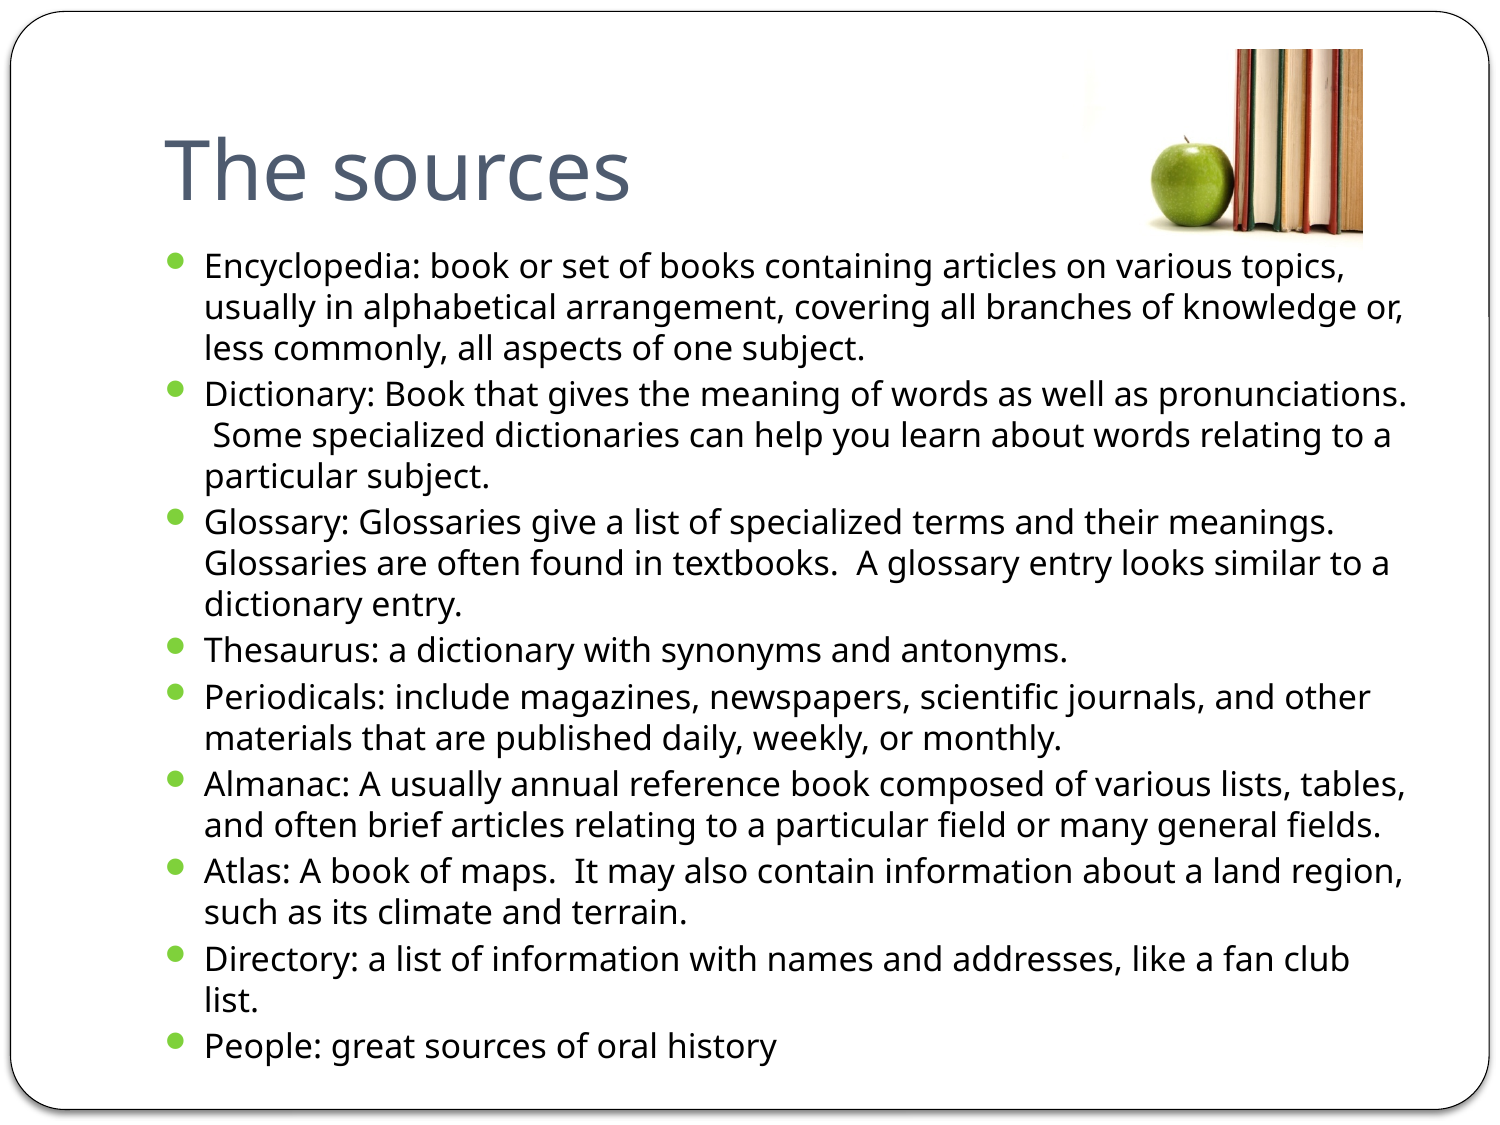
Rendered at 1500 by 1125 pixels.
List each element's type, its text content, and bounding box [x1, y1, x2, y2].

picture [1062, 49, 1363, 251]
title The sources [150, 45, 1425, 233]
list Encyclopedia: book or set of books containing articles on various topics, usually in alphabetical arrangement, covering all branches of knowledge or, less commonly, all aspects of one subject. Dictionary: Book that gives the meaning of words as well as pronunciations. Some specialized dictionaries can help you learn about words relating to a particular subject. Glossary: Glossaries give a list of specialized terms and their meanings. Glossaries are often found in textbooks. A glossary entry looks similar to a dictionary entry. Thesaurus: a dictionary with synonyms and antonyms. Periodicals: include magazines, newspapers, scientific journals, and other materials that are published daily, weekly, or monthly. Almanac: A usually annual reference book composed of various lists, tables, and often brief articles relating to a particular field or many general fields. Atlas: A book of maps. It may also contain information about a land region, such as its climate and terrain. Directory: a list of information with names and addresses, like a fan club list. People: great sources of oral history [150, 237, 1425, 1088]
